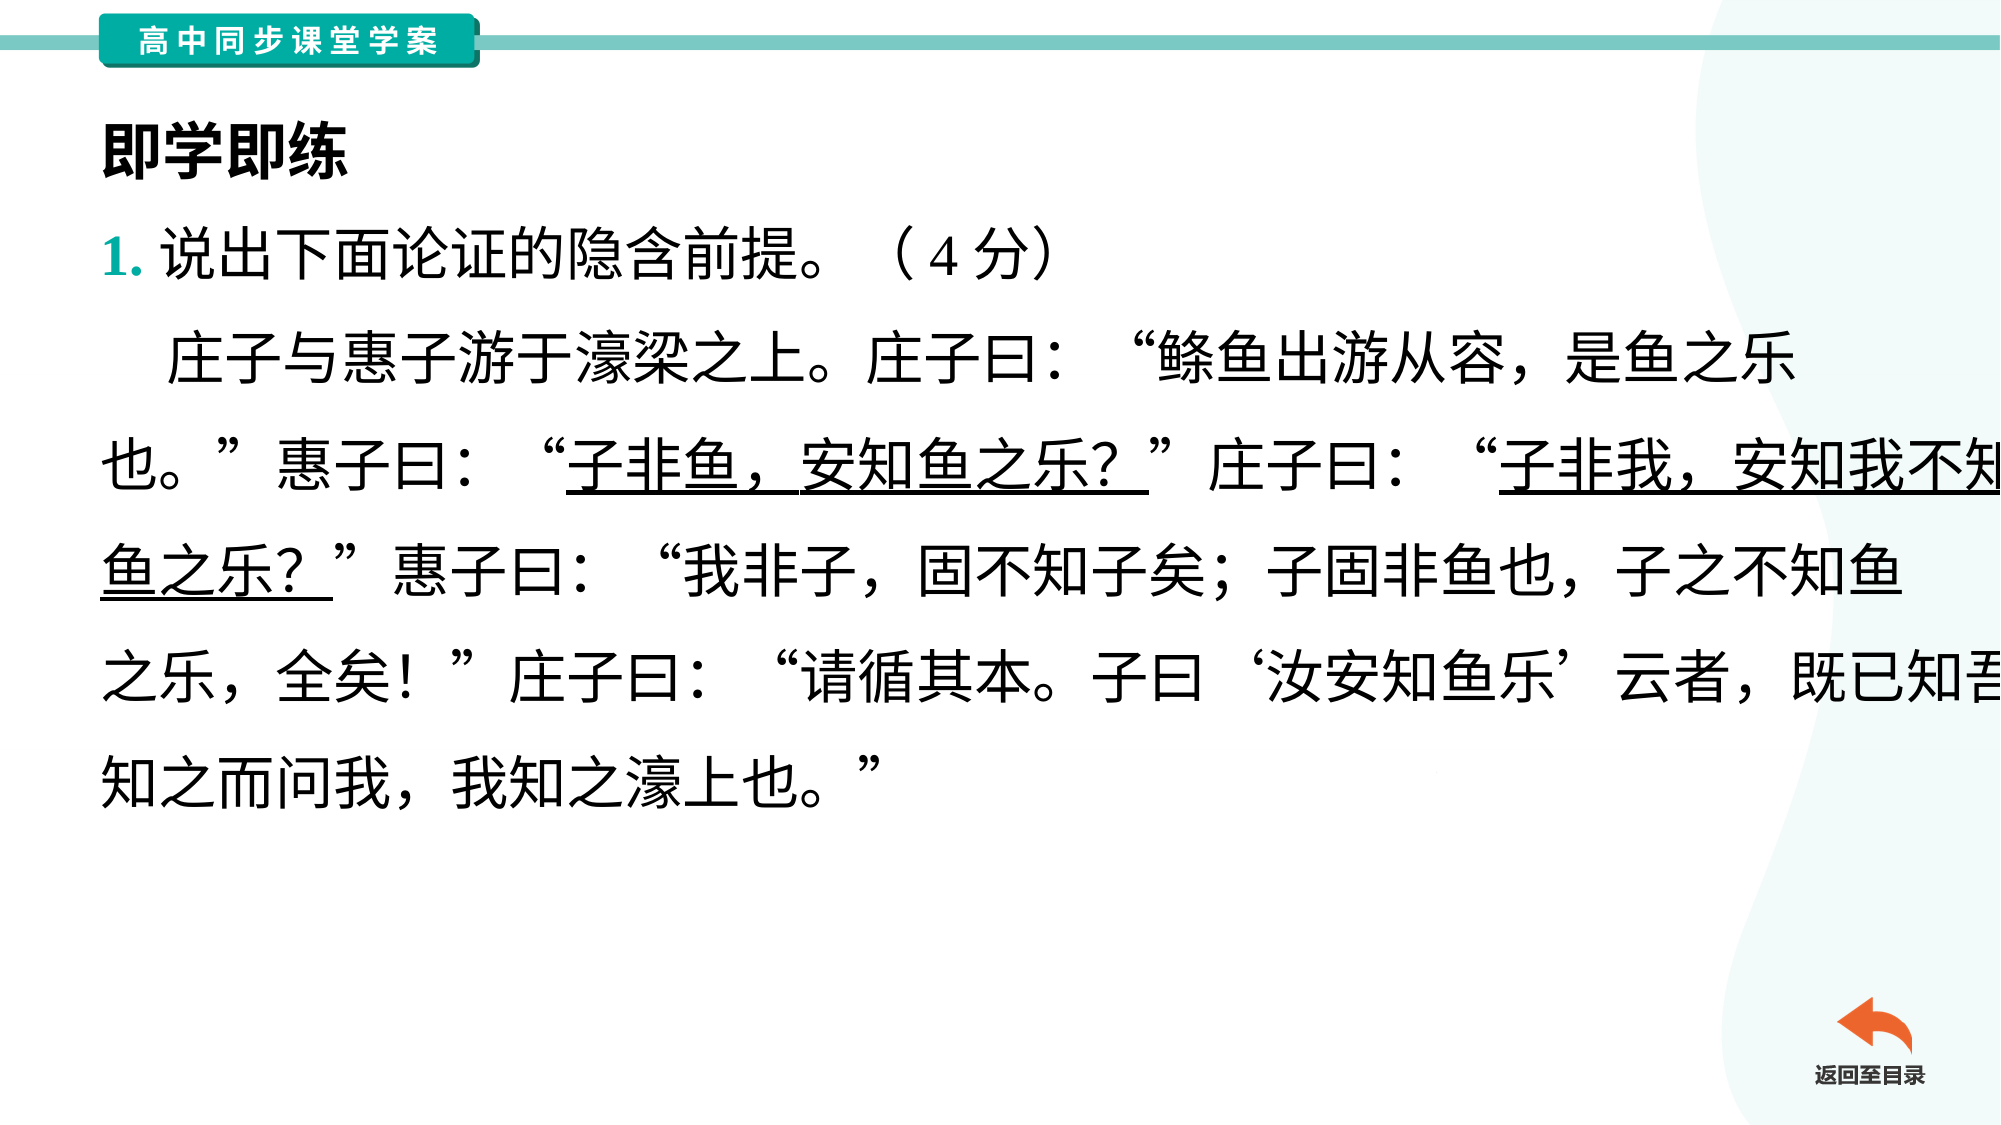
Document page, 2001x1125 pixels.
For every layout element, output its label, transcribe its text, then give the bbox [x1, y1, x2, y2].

text_box 即学即练 [100, 76, 1899, 185]
text_box 庄子与惠子游于濠梁之上。庄子曰：“鲦鱼出游从容，是鱼之乐 也。”惠子曰：“子非鱼，安知鱼之乐？”庄子曰：“子非我，安知我不知 鱼之乐？”惠子曰：“我非子，固不知子矣；子固非鱼也，子之不知鱼 之乐，全矣！”庄子曰：“请循其本。子曰‘汝安知鱼乐’云者，既已知吾 知之而问我，我知之濠上也。” [100, 285, 1899, 817]
picture [0, 0, 2000, 1125]
text_box 1.说出下面论证的隐含前提。（4分） [100, 185, 1899, 285]
